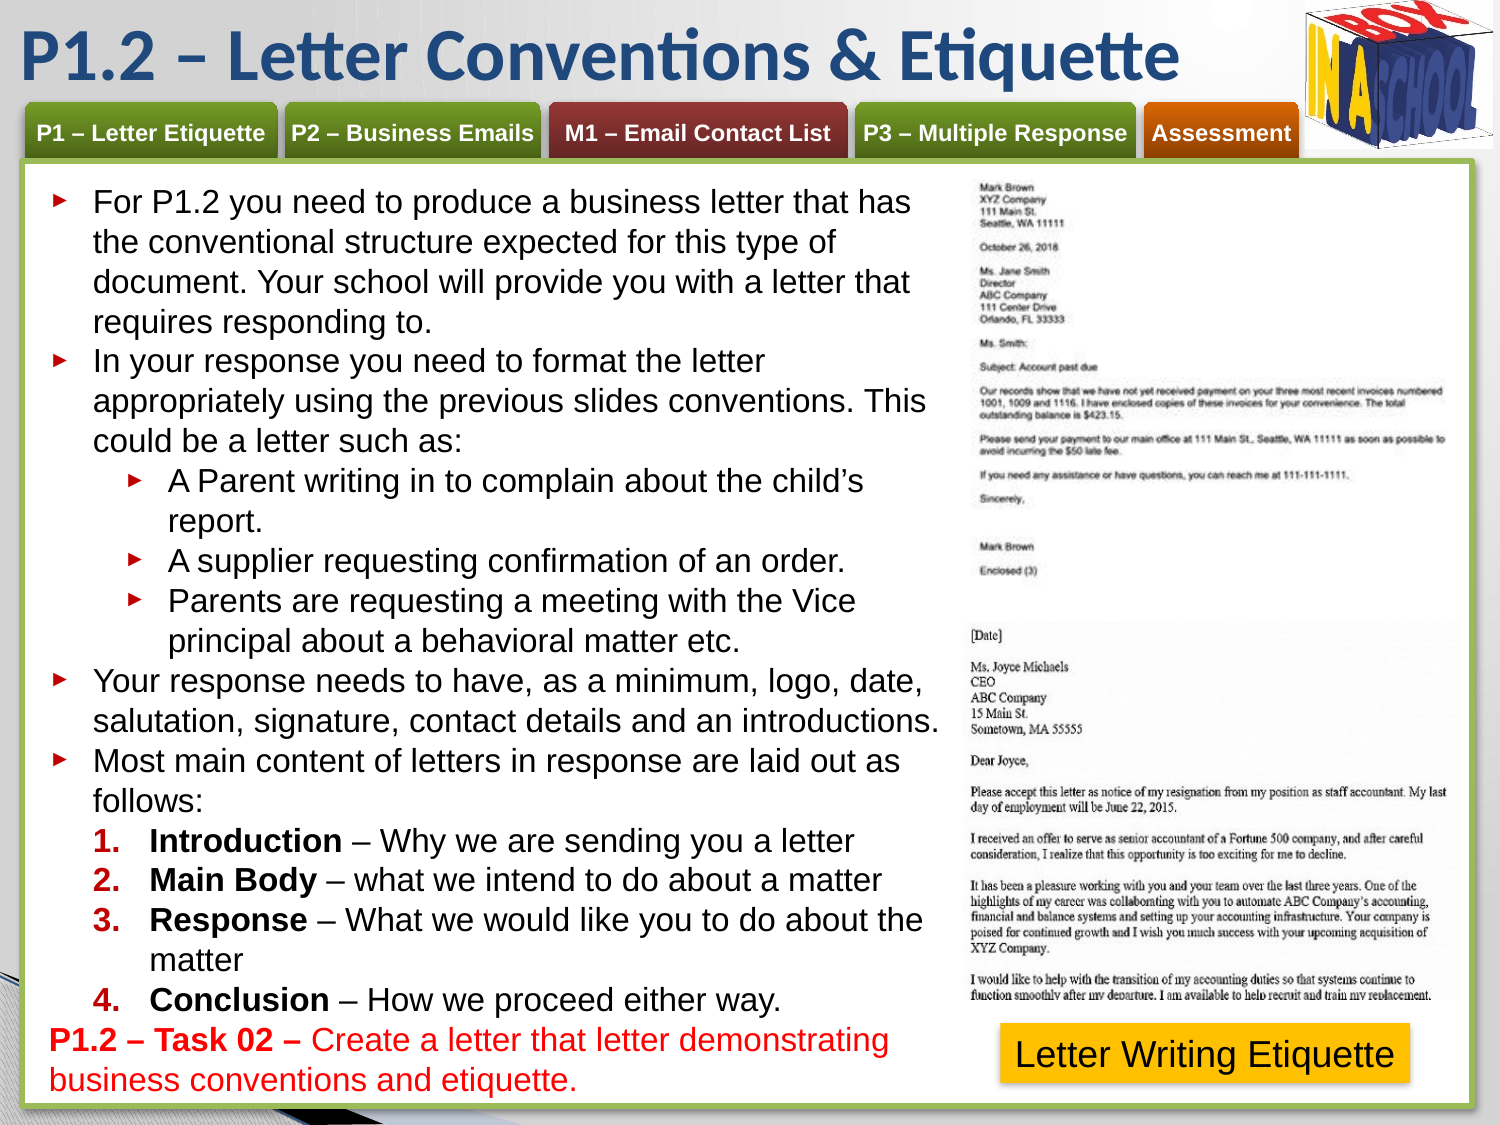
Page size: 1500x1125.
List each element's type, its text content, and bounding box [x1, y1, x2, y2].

picture [1305, 0, 1494, 149]
picture [281, 1114, 303, 1125]
picture [962, 175, 1459, 587]
text_box Letter Writing Etiquette [1000, 1023, 1411, 1083]
text_box For P1.2 you need to produce a business letter that has the conventional structure expected for this type of document. Your school will provide you with a letter that requires responding to. In your response you need to format the letter appropriately using the previous slides conventions. This could be a letter such as: A Parent writing in to complain about the child’s report. A supplier requesting confirmation of an order. Parents are requesting a meeting with the Vice principal about a behavioral matter etc. Your response needs to have, as a minimum, logo, date, salutation, signature, contact details and an introductions. Most main content of letters in response are laid out as follows: Introduction – Why we are sending you a letter Main Body – what we intend to do about a matter Response – What we would like you to do about the matter Conclusion – How we proceed either way. P1.2 – Task 02 – Create a letter that letter demonstrating business conventions and etiquette. [34, 172, 963, 1106]
title P1.2 – Letter Conventions & Etiquette [5, 0, 1270, 102]
picture [962, 622, 1460, 1000]
